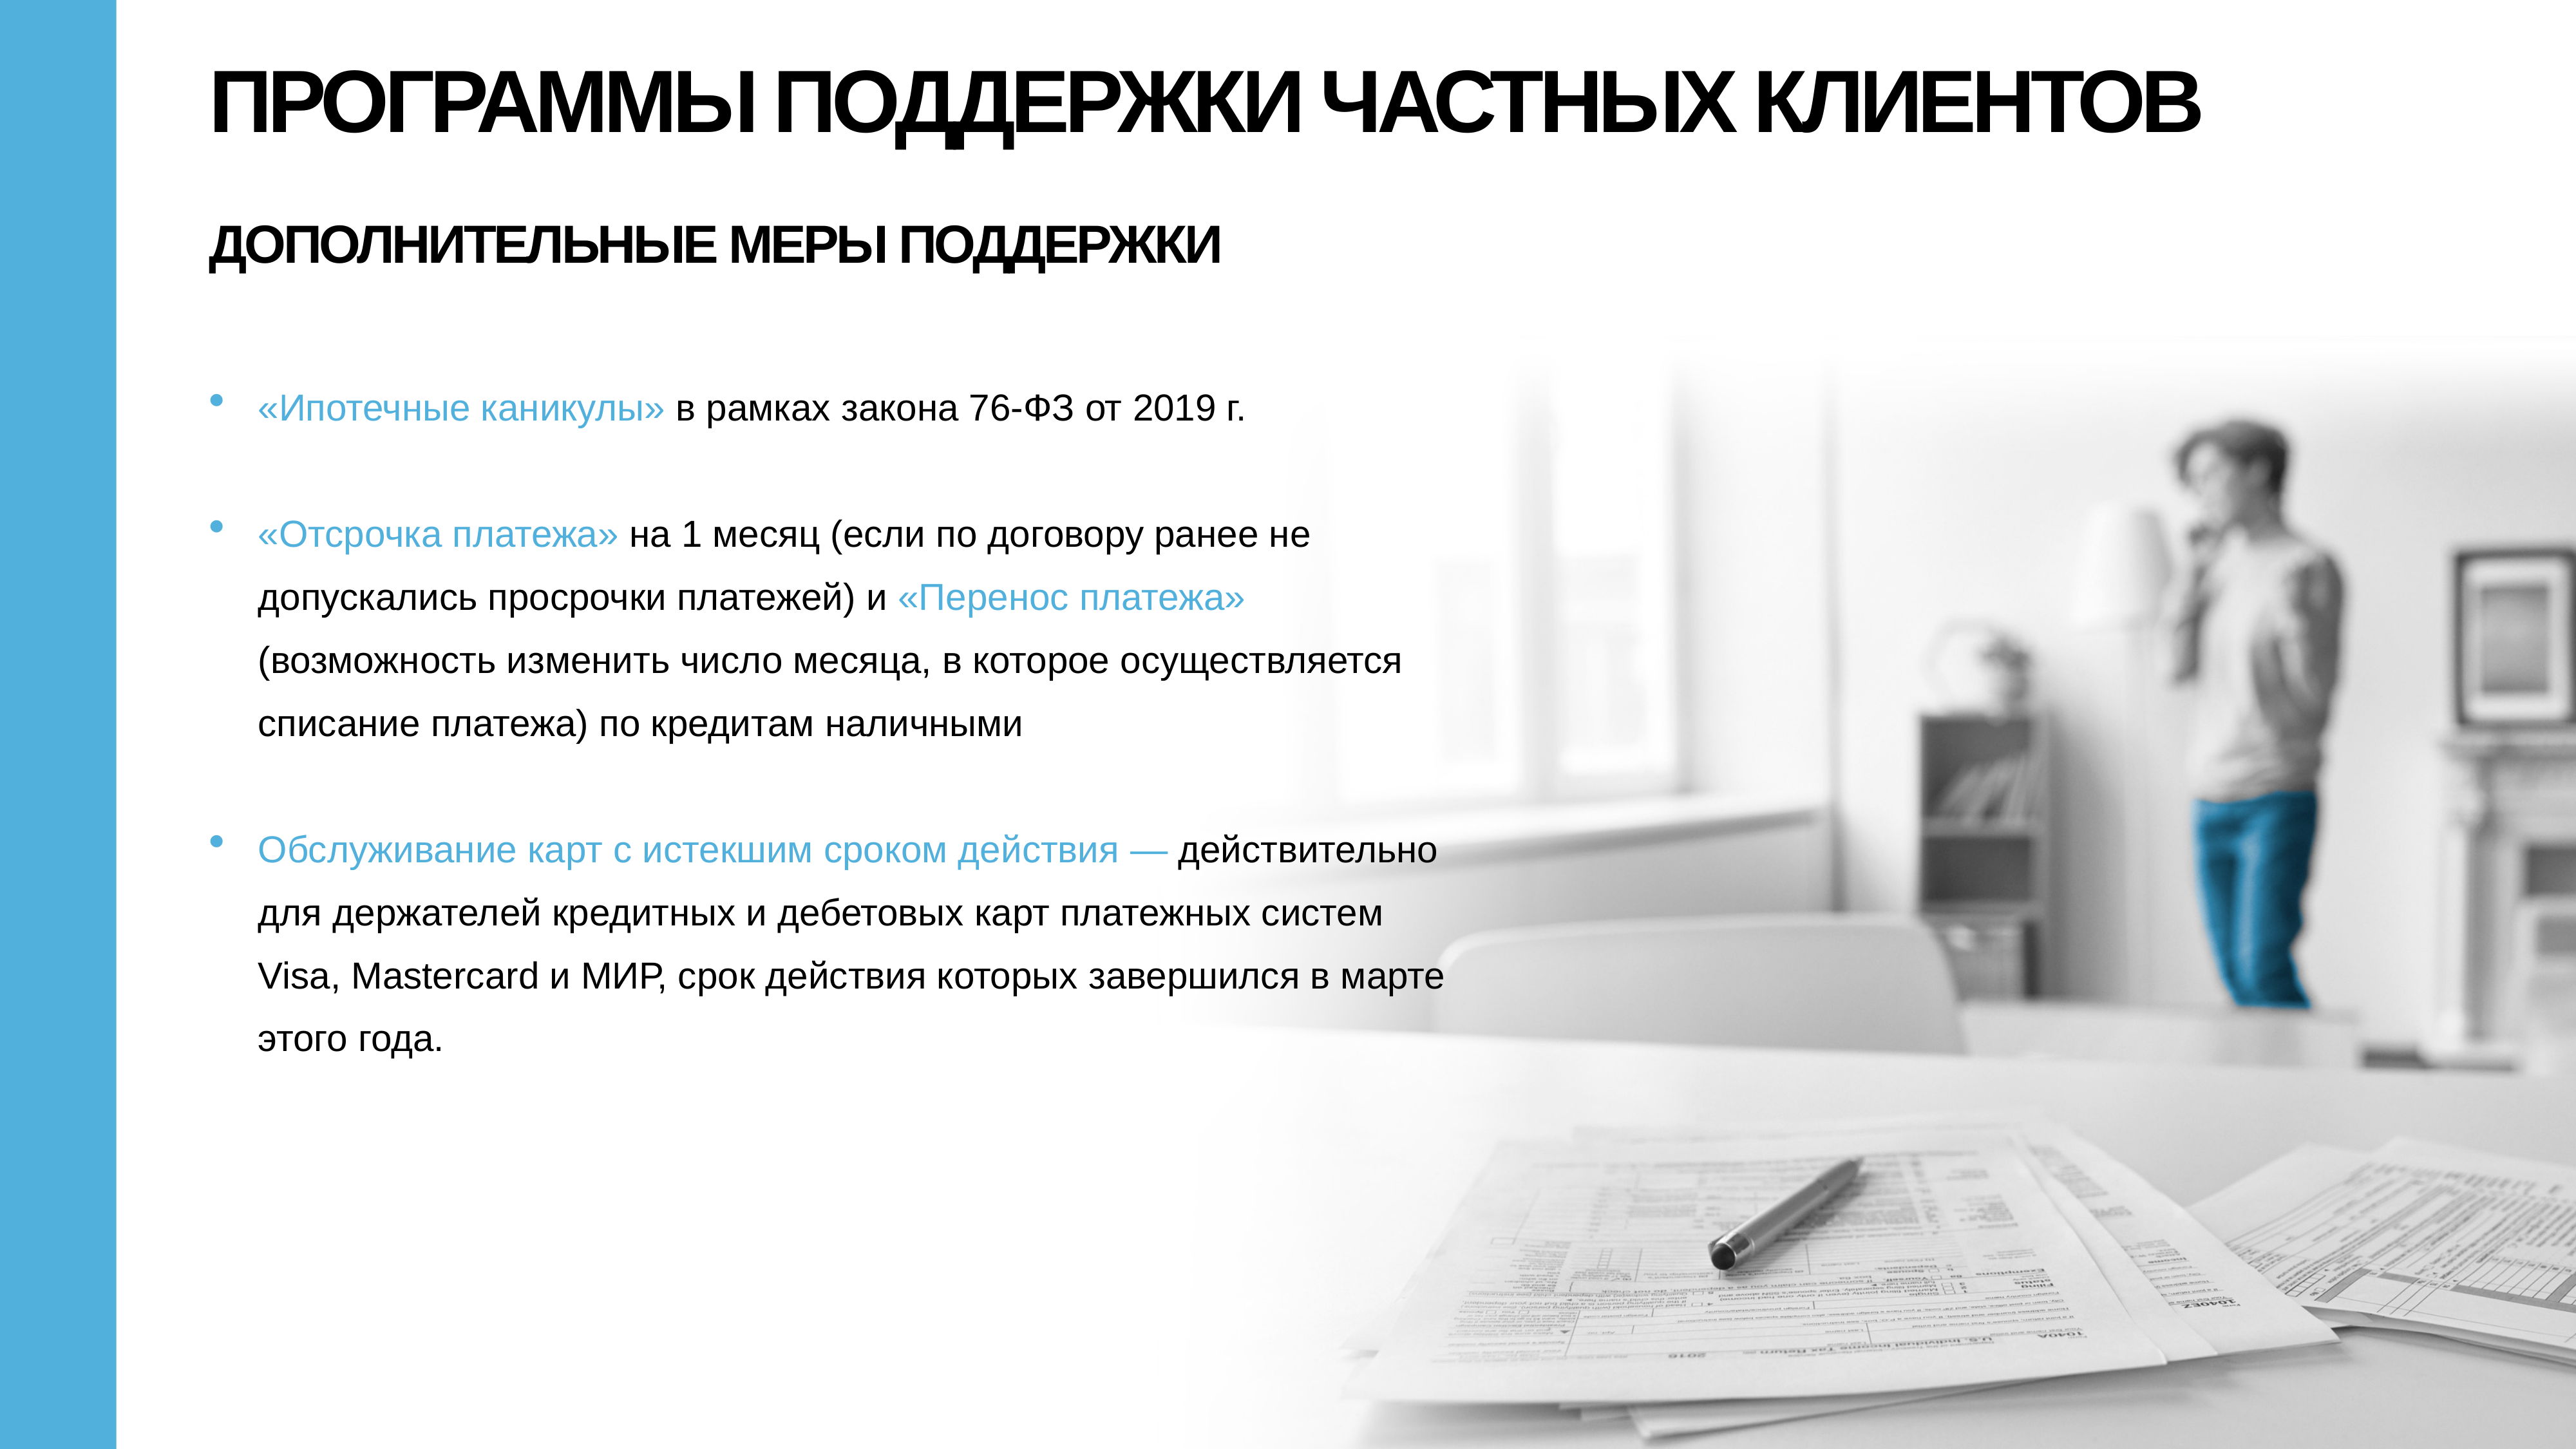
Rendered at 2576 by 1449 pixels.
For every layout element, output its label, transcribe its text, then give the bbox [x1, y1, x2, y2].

text_box Дополнительные меры поддержки [204, 216, 1598, 279]
text_box «Ипотечные каникулы» в рамках закона 76-ФЗ от 2019 г. «Отсрочка платежа» на 1 месяц (если по договору ранее не допускались просрочки платежей) и «Перенос платежа» (возможность изменить число месяца, в которое осуществляется списание платежа) по кредитам наличными Обслуживание карт с истекшим сроком действия — действительно для держателей кредитных и дебетовых карт платежных систем Visa, Mastercard и МИР, срок действия которых завершился в марте этого года. [204, 359, 1157, 1065]
text_box [0, 0, 117, 1449]
picture [1157, 336, 2576, 1449]
text_box Программы поддержки частных клиентов [204, 59, 2332, 155]
